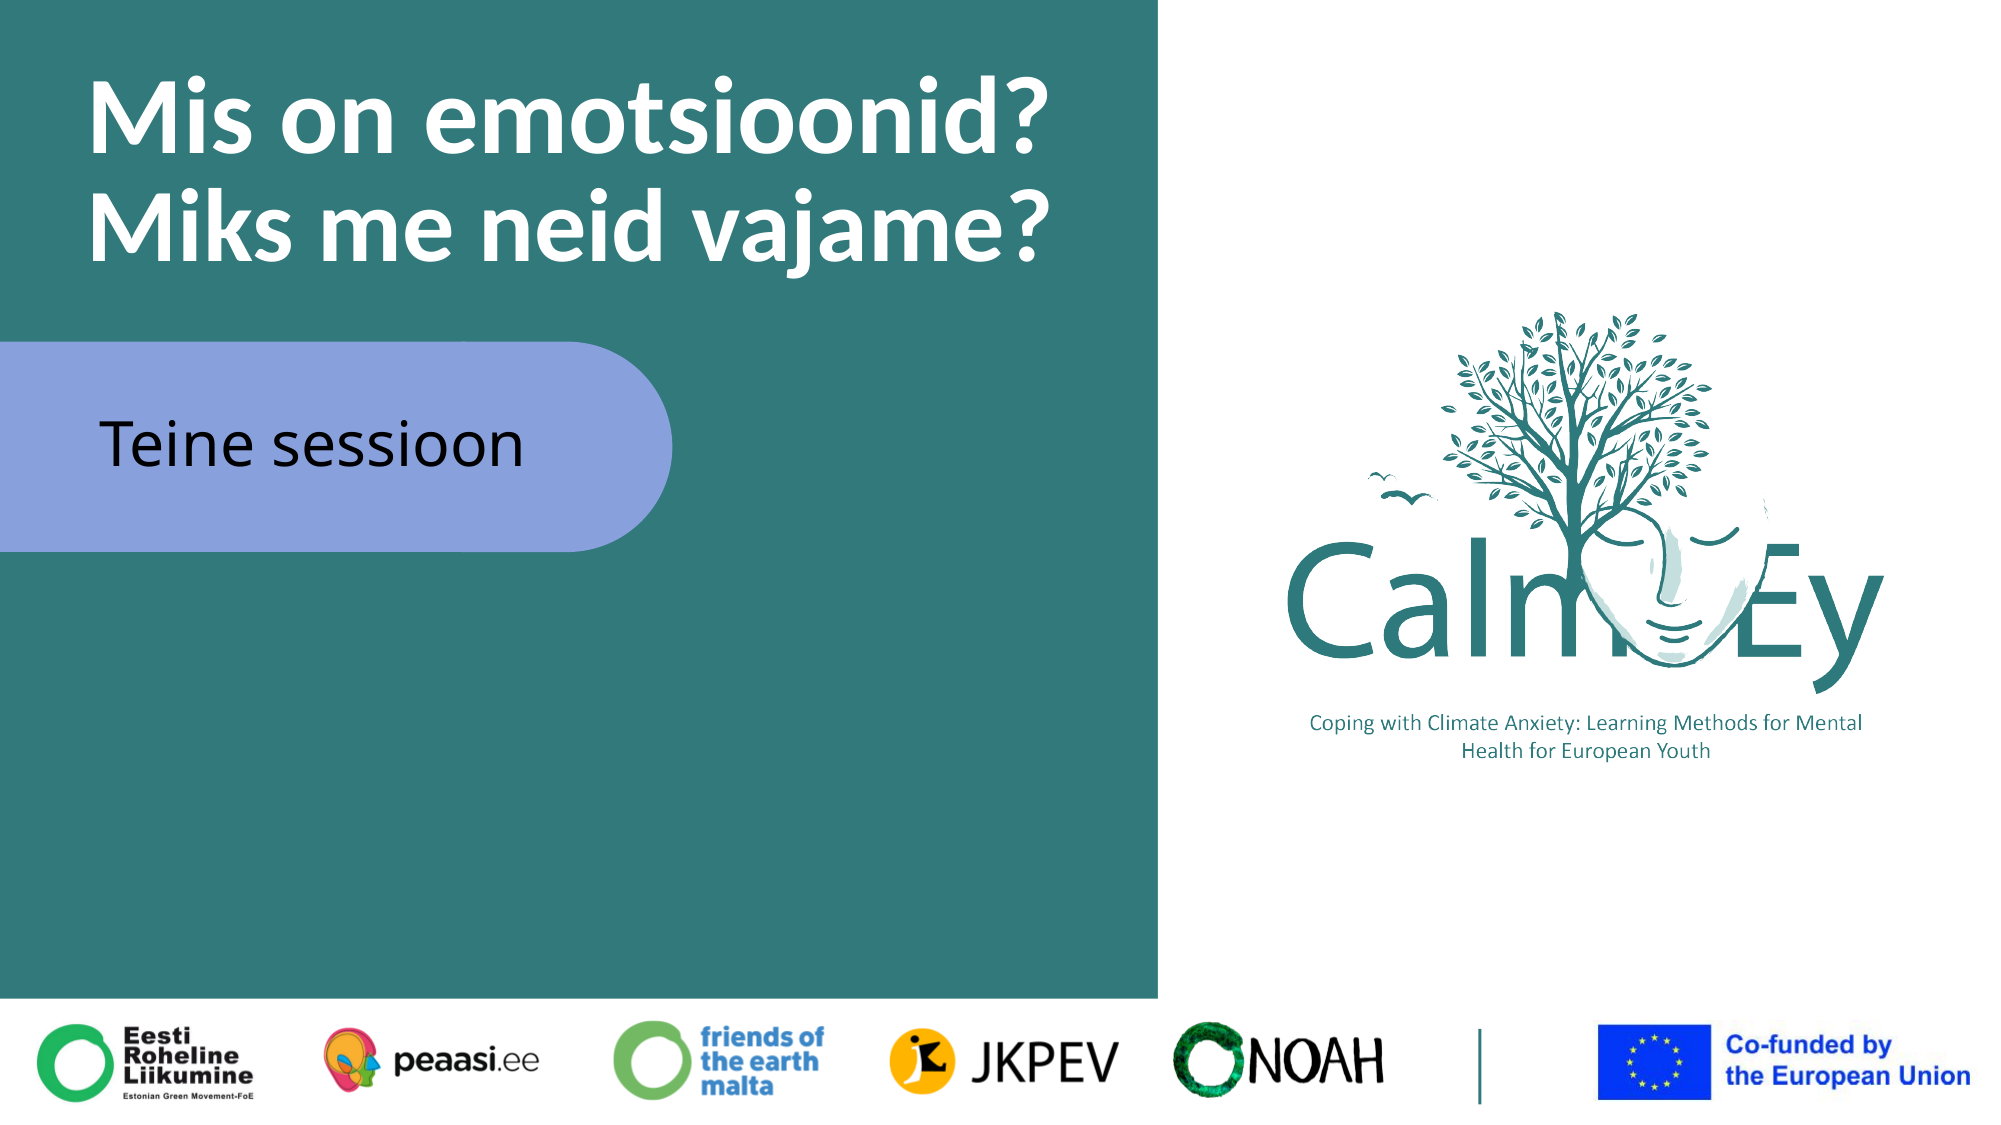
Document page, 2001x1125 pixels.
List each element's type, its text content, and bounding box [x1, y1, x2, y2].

picture [0, 998, 1438, 1125]
text_box [1157, 0, 2000, 1008]
text_box [0, 0, 1157, 997]
picture [1175, 218, 1959, 865]
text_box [0, 341, 673, 553]
text_box [1442, 1008, 2000, 1125]
picture [1592, 1020, 2000, 1107]
text_box Mis on emotsioonid? Miks me neid vajame? [71, 48, 1120, 440]
